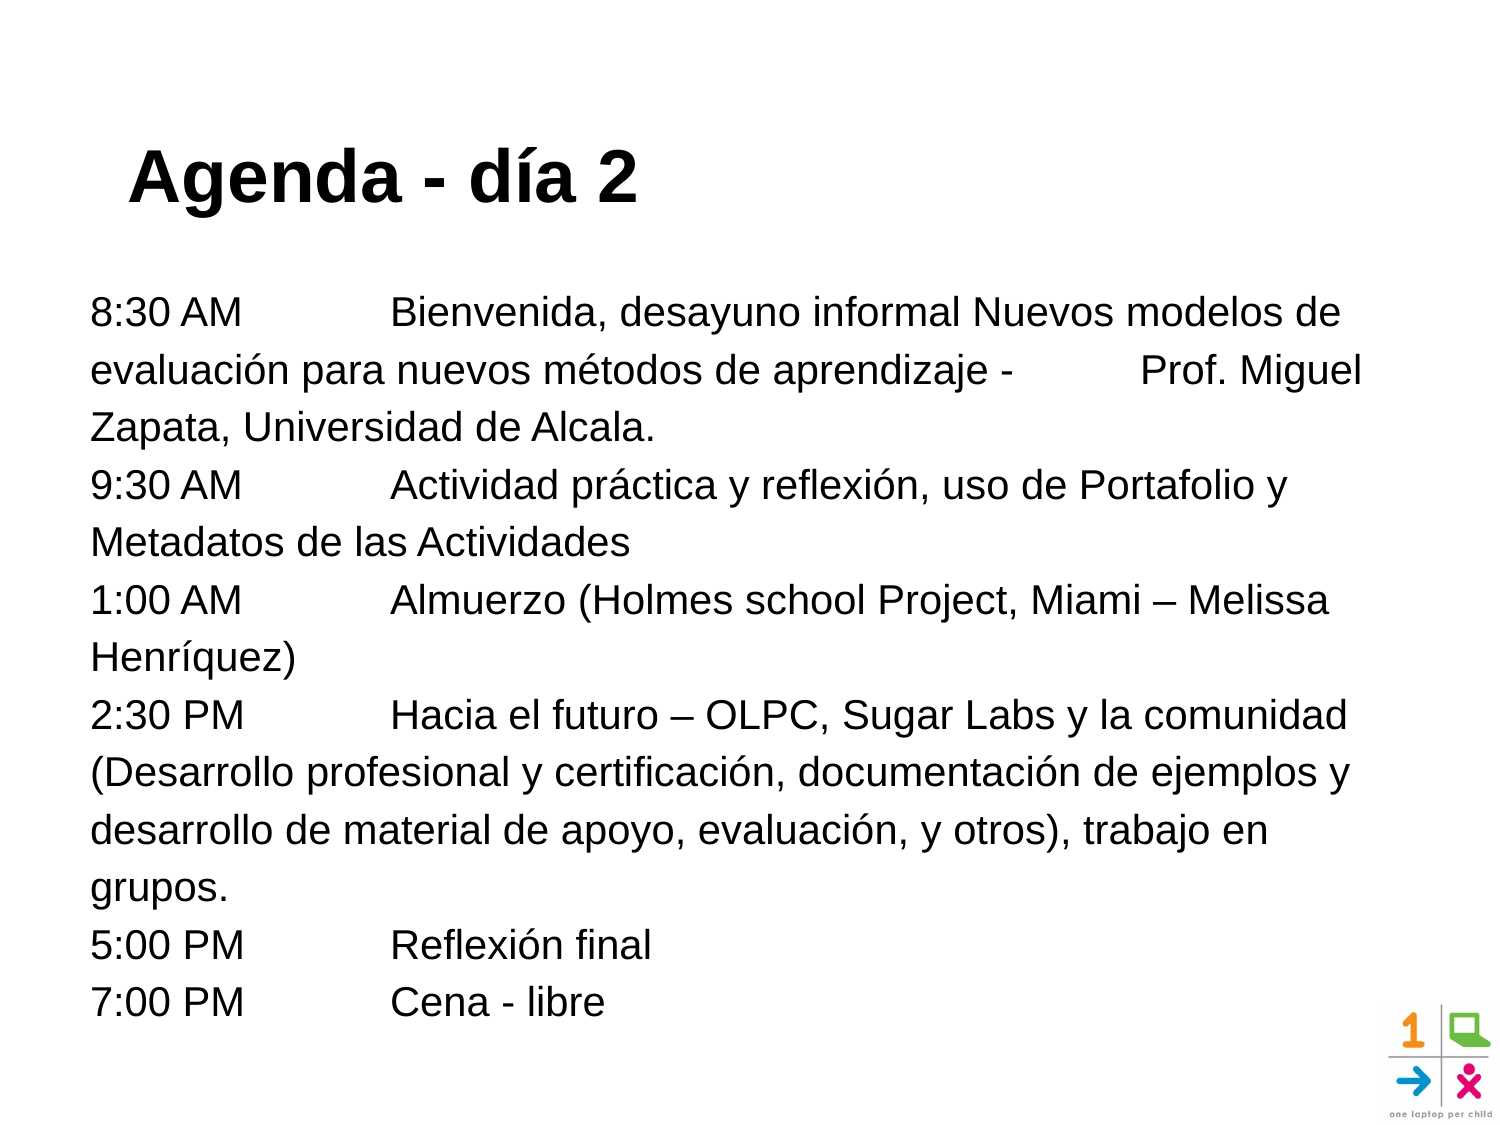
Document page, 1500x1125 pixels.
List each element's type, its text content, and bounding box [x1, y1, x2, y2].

list 8:30 AM Bienvenida, desayuno informal Nuevos modelos de evaluación para nuevos métodos de aprendizaje - Prof. Miguel Zapata, Universidad de Alcala. 9:30 AM Actividad práctica y reflexión, uso de Portafolio y Metadatos de las Actividades 1:00 AM Almuerzo (Holmes school Project, Miami – Melissa Henríquez) 2:30 PM Hacia el futuro – OLPC, Sugar Labs y la comunidad (Desarrollo profesional y certificación, documentación de ejemplos y desarrollo de material de apoyo, evaluación, y otros), trabajo en grupos. 5:00 PM Reflexión final 7:00 PM Cena - libre [75, 262, 1425, 1125]
title Agenda - día 2 [75, 14, 1425, 233]
text_box [1378, 1000, 1500, 1125]
